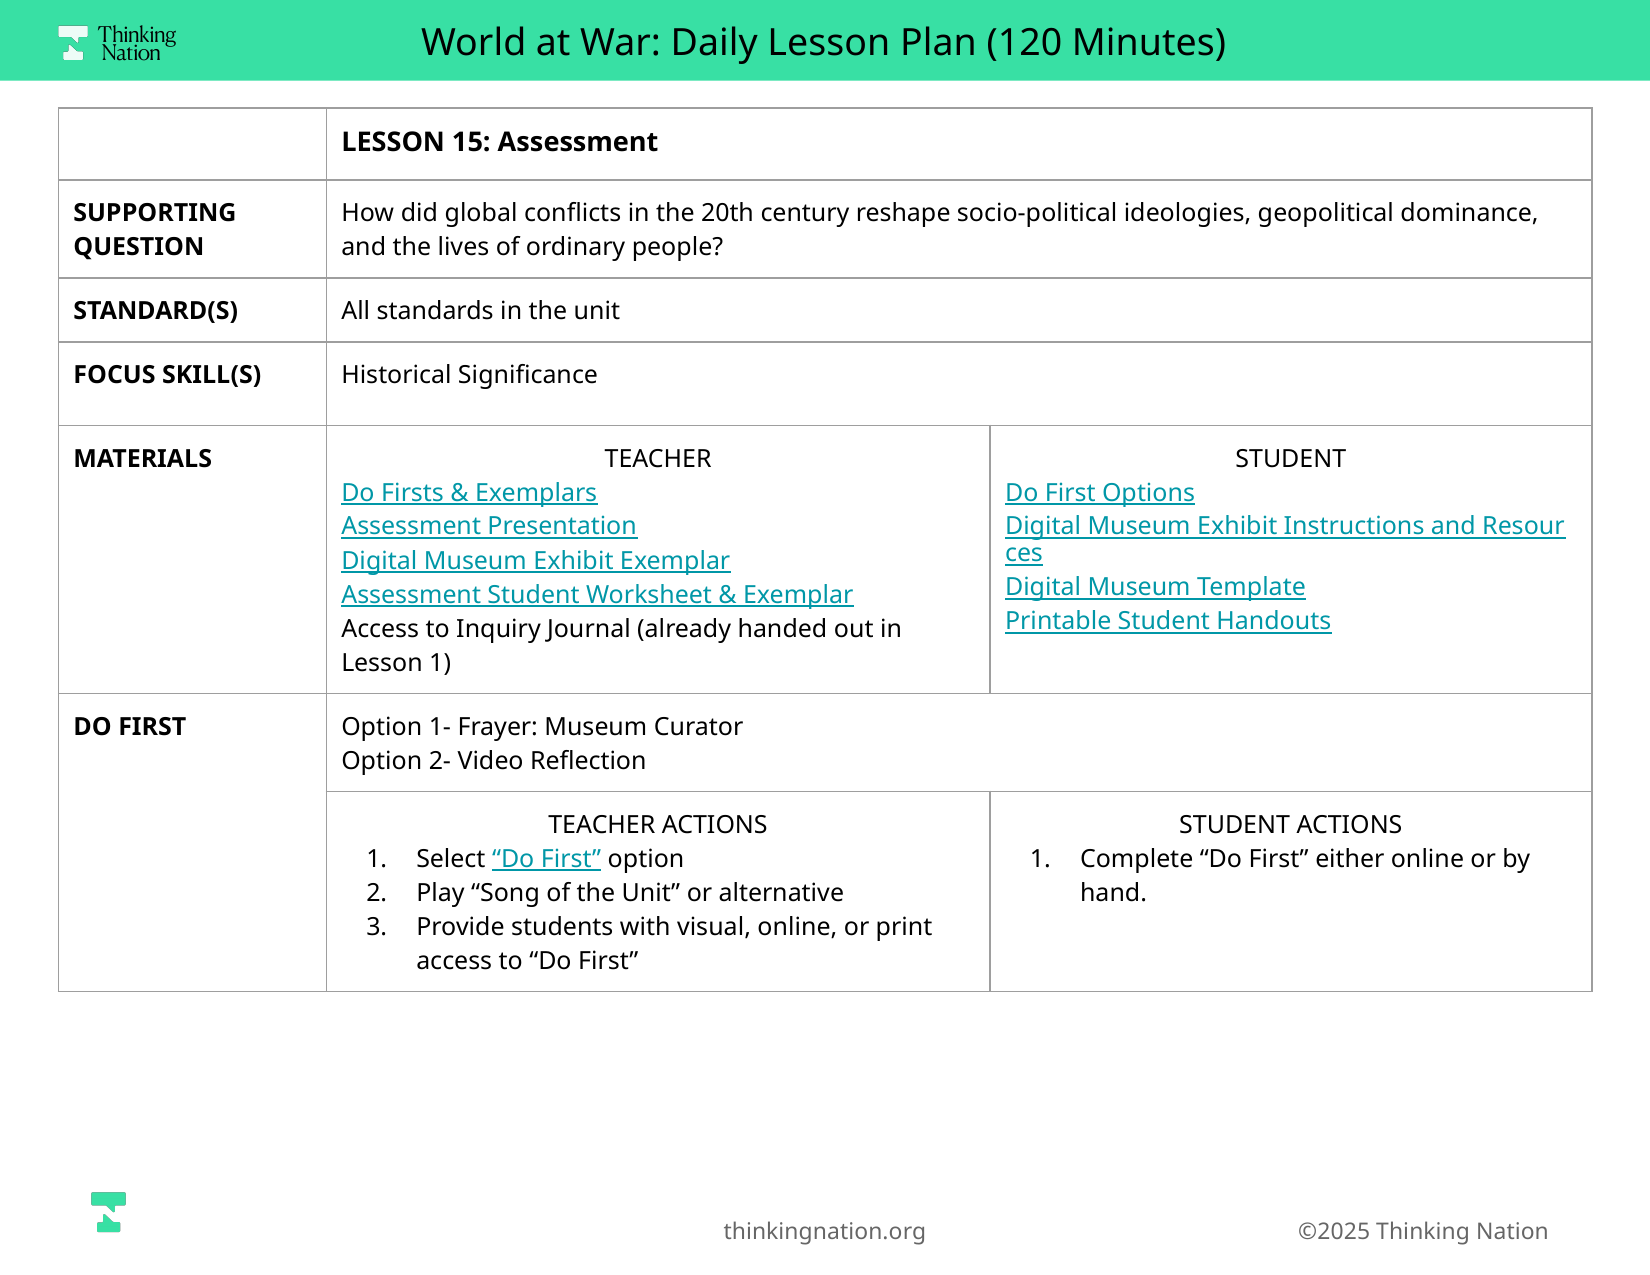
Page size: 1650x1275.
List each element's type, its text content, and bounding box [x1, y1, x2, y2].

text_box thinkingnation.org [629, 1200, 1021, 1240]
table_cell All standards in the unit [327, 279, 1591, 341]
table_cell STANDARD(S) [59, 279, 326, 341]
table_cell SUPPORTING QUESTION [59, 181, 326, 277]
table_header [59, 109, 326, 179]
table_cell MATERIALS [59, 426, 326, 693]
text_box ©2025 Thinking Nation [1174, 1200, 1566, 1240]
table_header LESSON 15: Assessment [327, 109, 1591, 179]
text_box World at War: Daily Lesson Plan (120 Minutes) [0, 0, 1650, 81]
table_cell Historical Significance [327, 343, 1591, 425]
picture [45, 14, 180, 85]
table_cell Option 1- Frayer: Museum Curator Option 2- Video Reflection [327, 694, 1591, 791]
table_cell How did global conflicts in the 20th century reshape socio-political ideologies, geopolitical dominance, and the lives of ordinary people? [327, 181, 1591, 277]
table_cell STUDENT ACTIONS Complete “Do First” either online or by hand. [991, 792, 1591, 991]
table_cell TEACHER ACTIONS Select “Do First” option Play “Song of the Unit” or alternative Provide students with visual, online, or print access to “Do First” [327, 792, 989, 991]
table_cell DO FIRST [59, 694, 326, 991]
table_cell FOCUS SKILL(S) [59, 343, 326, 425]
table_cell STUDENT Do First Options Digital Museum Exhibit Instructions and Resources Digital Museum Template Printable Student Handouts [991, 426, 1591, 693]
table_cell TEACHER Do Firsts & Exemplars Assessment Presentation Digital Museum Exhibit Exemplar Assessment Student Worksheet & Exemplar Access to Inquiry Journal (already handed out in Lesson 1) [327, 426, 989, 693]
picture [80, 1184, 136, 1240]
